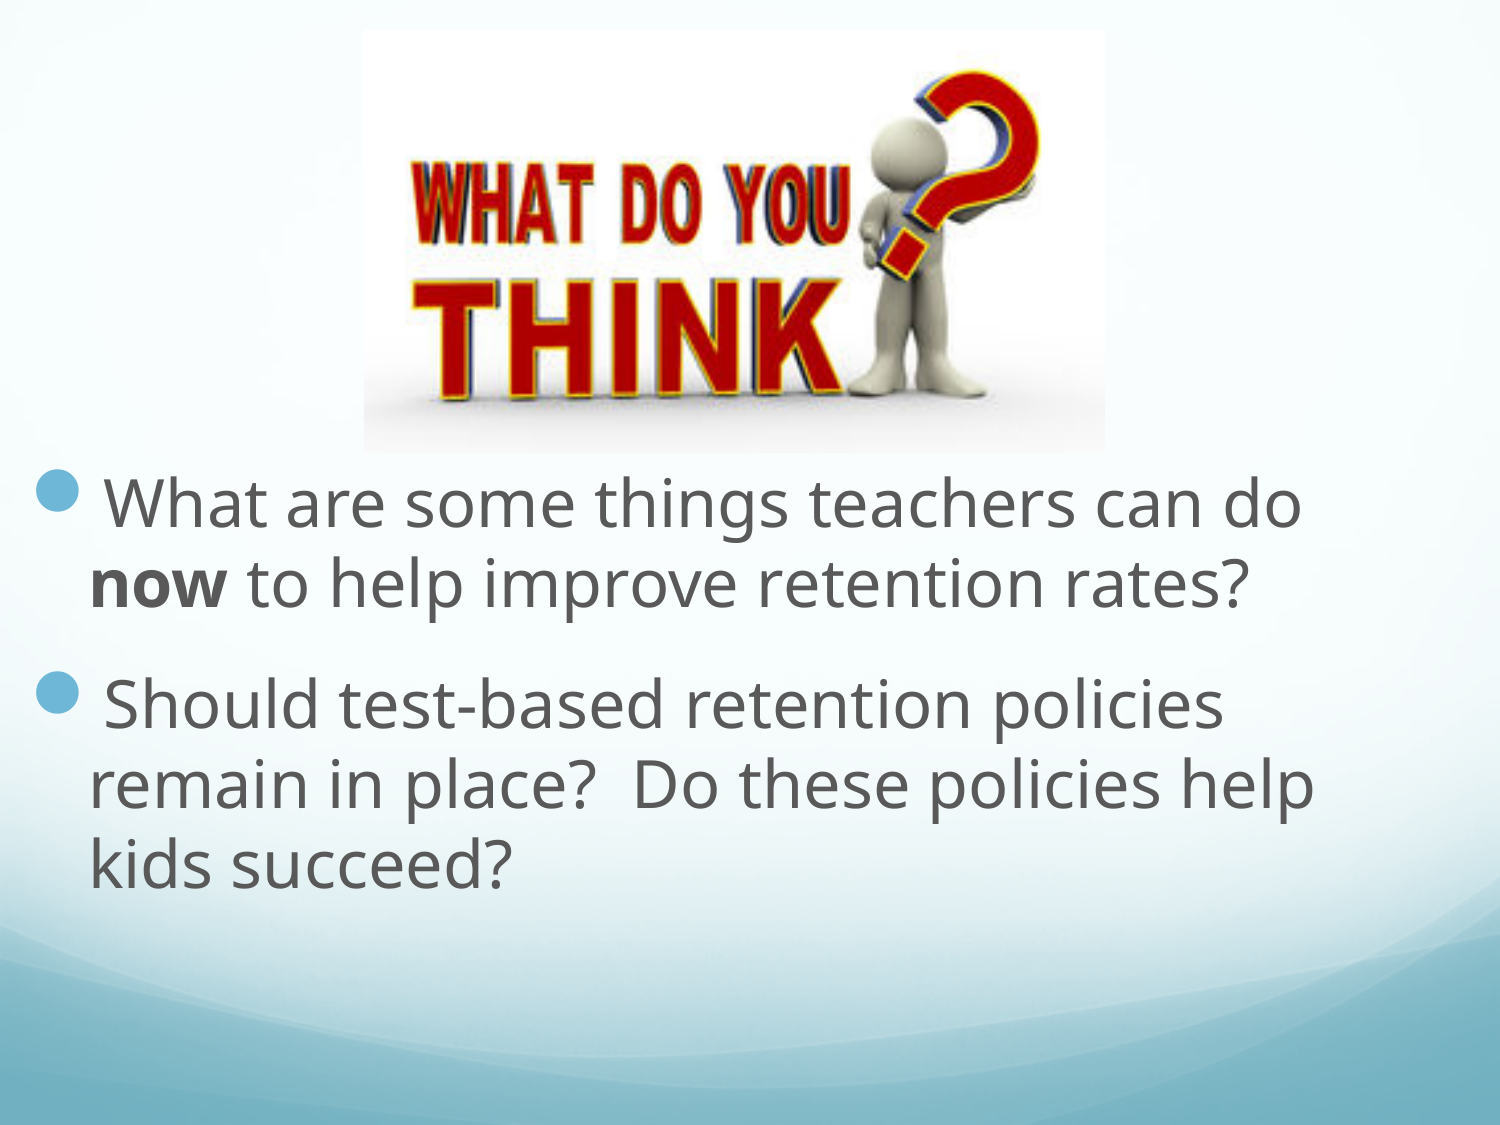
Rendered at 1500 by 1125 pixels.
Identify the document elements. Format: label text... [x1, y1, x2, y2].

picture [364, 29, 1106, 454]
subtitle What are some things teachers can do now to help improve retention rates? Should test-based retention policies remain in place? Do these policies help kids succeed? [15, 452, 1475, 1090]
